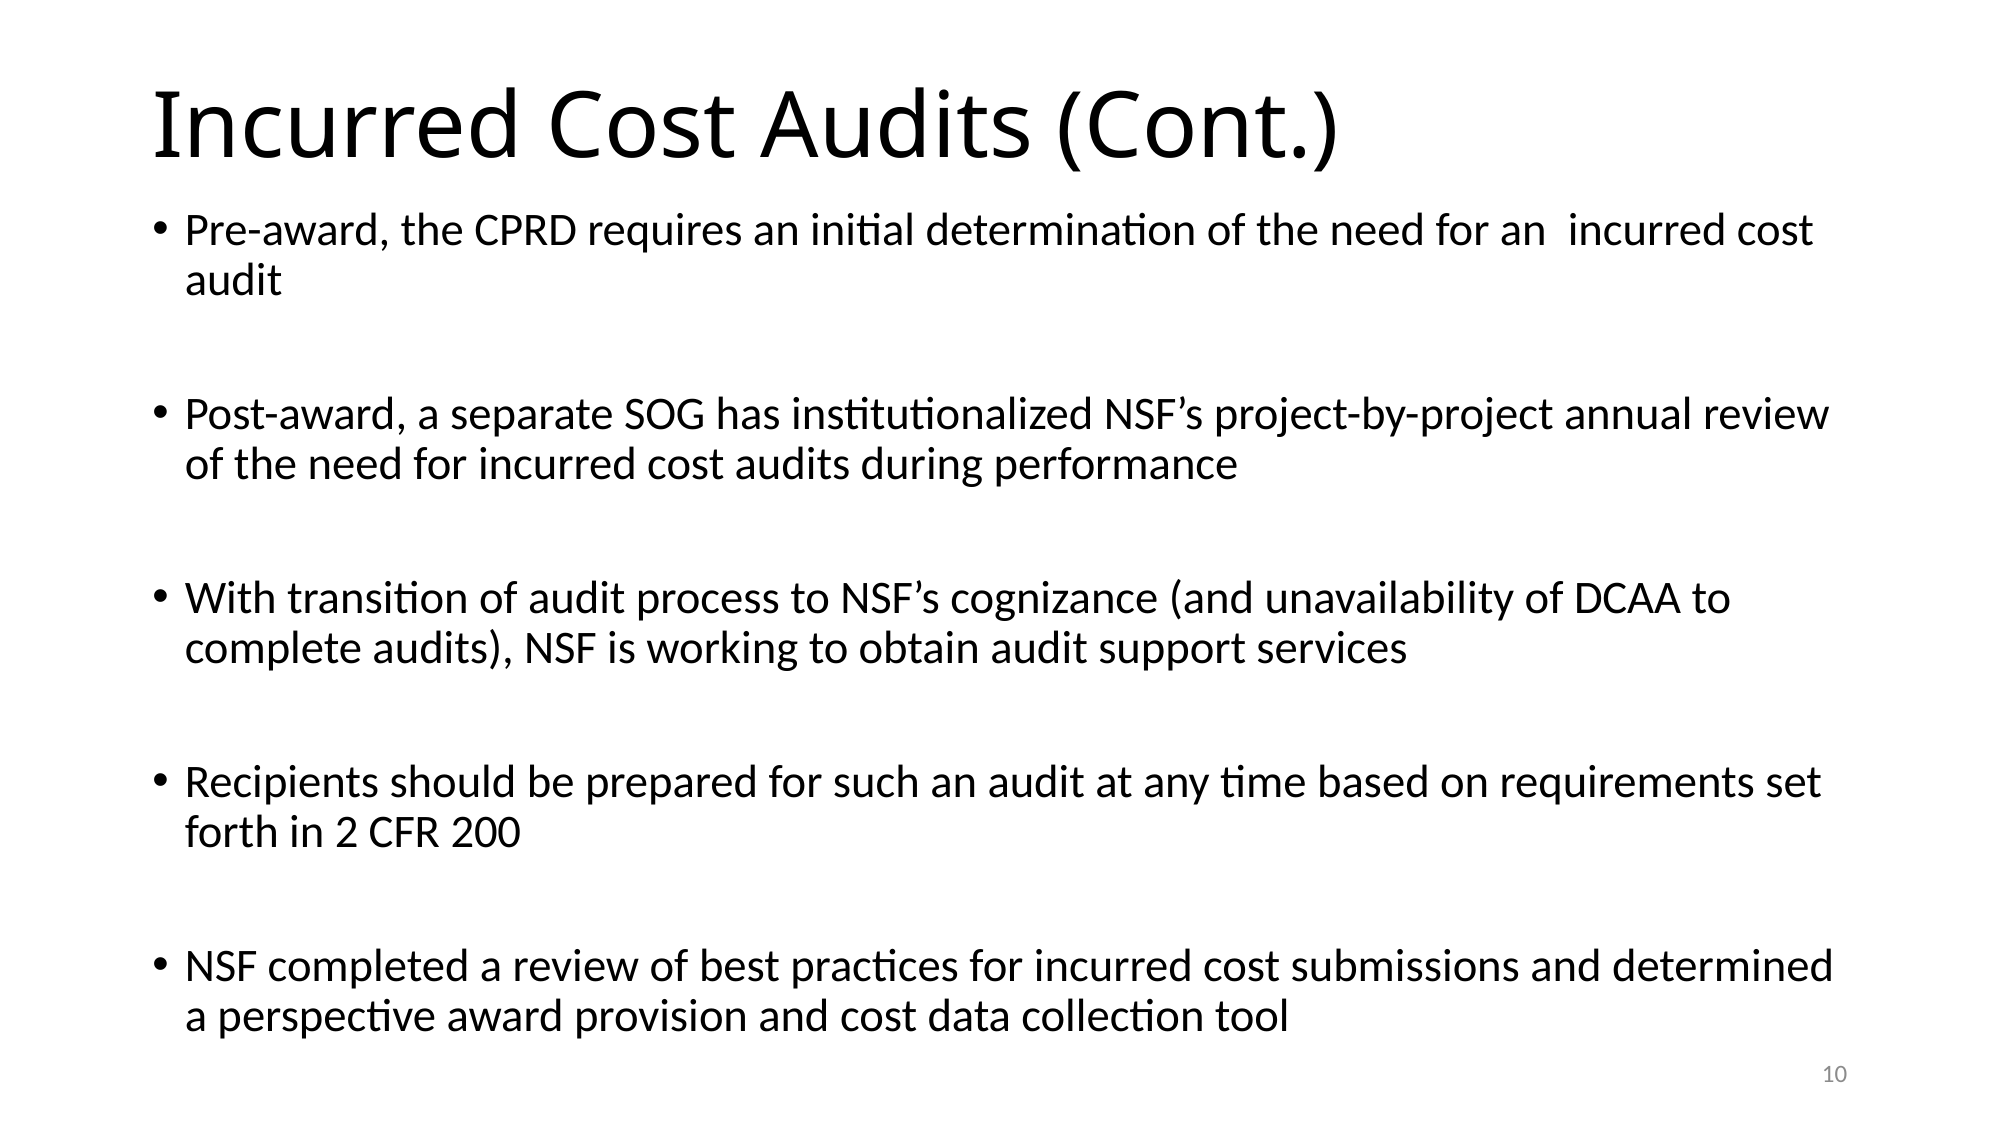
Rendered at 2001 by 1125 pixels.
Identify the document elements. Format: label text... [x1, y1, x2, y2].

slide_number 10 [1412, 1042, 1863, 1103]
title Incurred Cost Audits (Cont.) [137, 18, 1863, 197]
list Pre-award, the CPRD requires an initial determination of the need for an incurred cost audit Post-award, a separate SOG has institutionalized NSF’s project-by-project annual review of the need for incurred cost audits during performance With transition of audit process to NSF’s cognizance (and unavailability of DCAA to complete audits), NSF is working to obtain audit support services Recipients should be prepared for such an audit at any time based on requirements set forth in 2 CFR 200 NSF completed a review of best practices for incurred cost submissions and determined a perspective award provision and cost data collection tool [137, 197, 1863, 1059]
